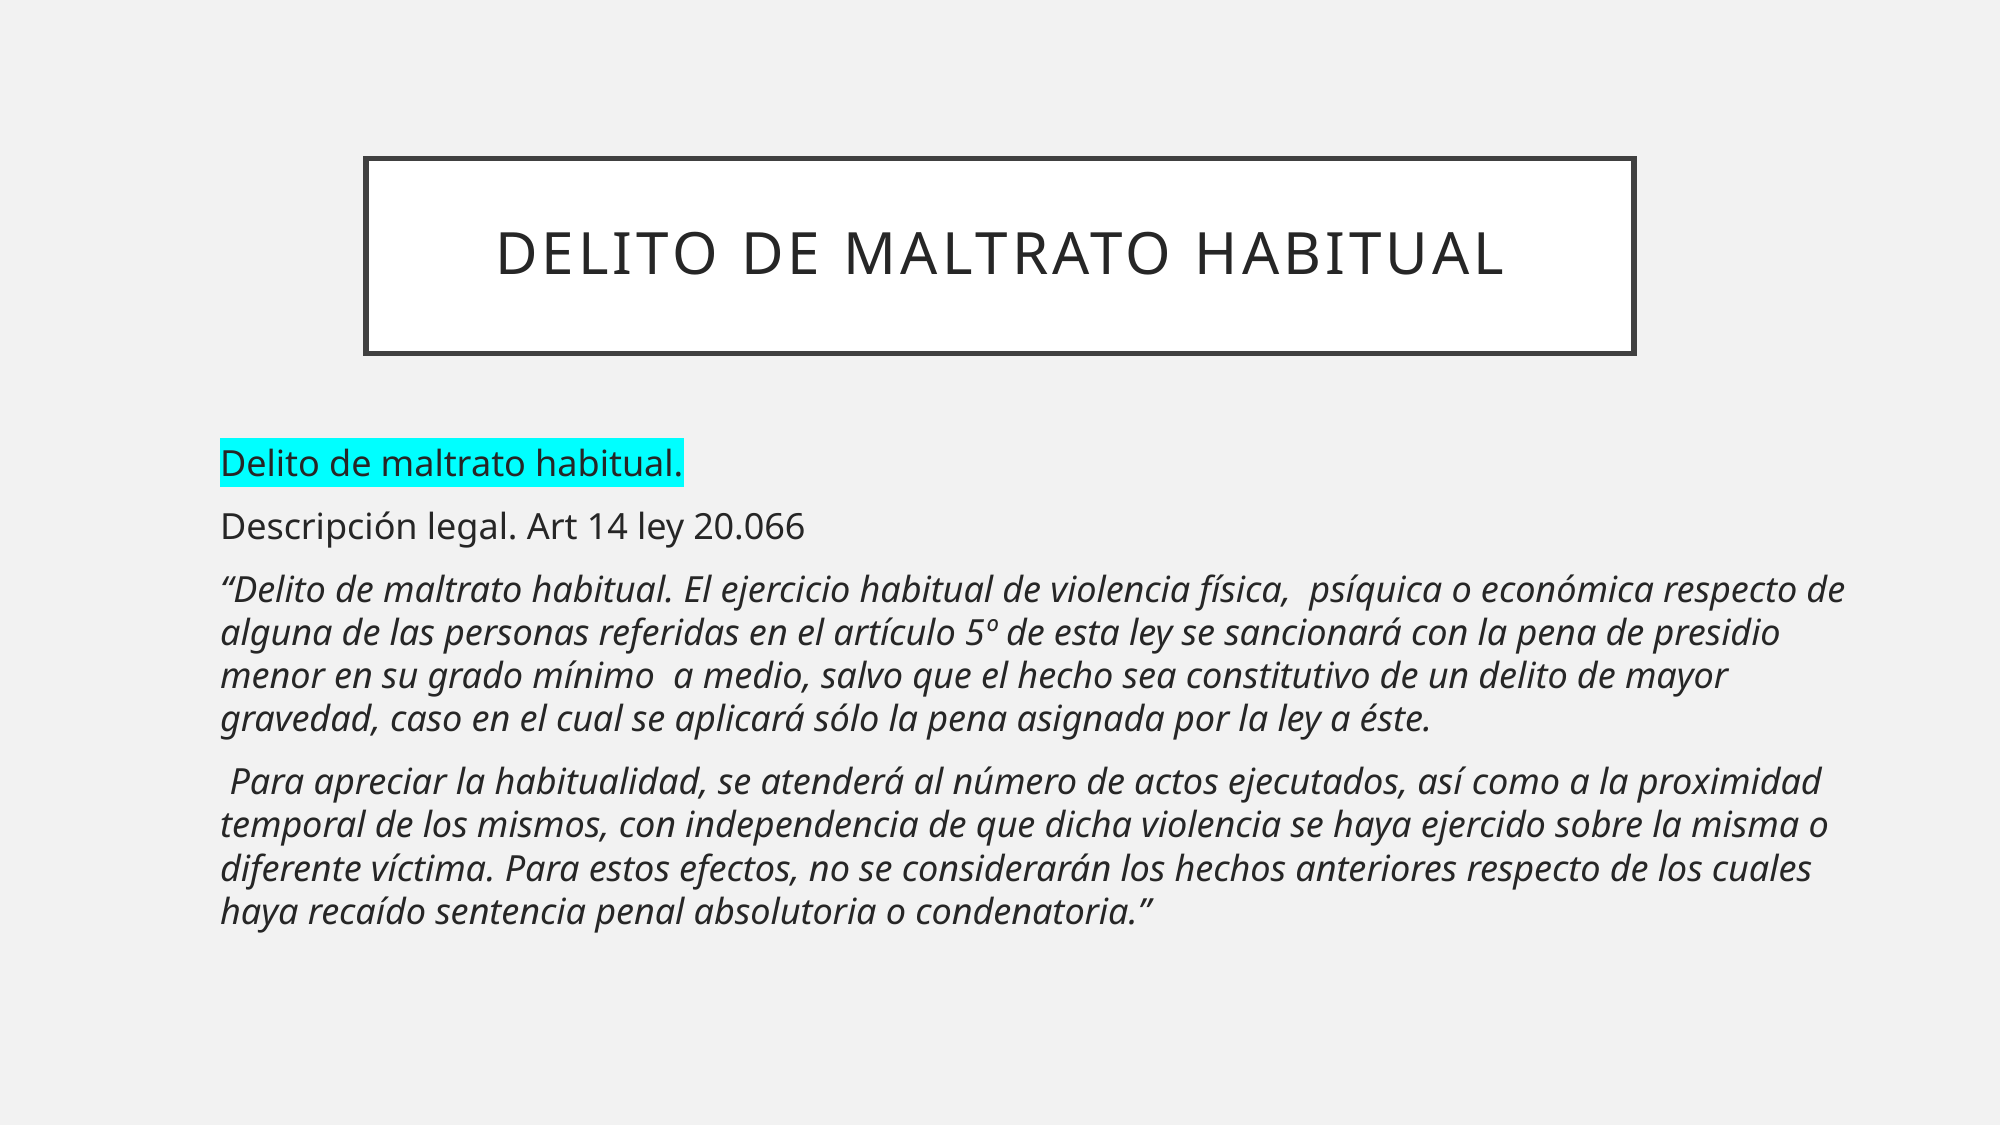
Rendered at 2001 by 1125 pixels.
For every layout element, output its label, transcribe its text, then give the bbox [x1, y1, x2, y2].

list Delito de maltrato habitual. Descripción legal. Art 14 ley 20.066 “Delito de maltrato habitual. El ejercicio habitual de violencia física, psíquica o económica respecto de alguna de las personas referidas en el artículo 5º de esta ley se sancionará con la pena de presidio menor en su grado mínimo a medio, salvo que el hecho sea constitutivo de un delito de mayor gravedad, caso en el cual se aplicará sólo la pena asignada por la ley a éste. Para apreciar la habitualidad, se atenderá al número de actos ejecutados, así como a la proximidad temporal de los mismos, con independencia de que dicha violencia se haya ejercido sobre la misma o diferente víctima. Para estos efectos, no se considerarán los hechos anteriores respecto de los cuales haya recaído sentencia penal absolutoria o condenatoria.” [205, 432, 1874, 942]
title Delito de maltrato habitual [363, 156, 1637, 356]
